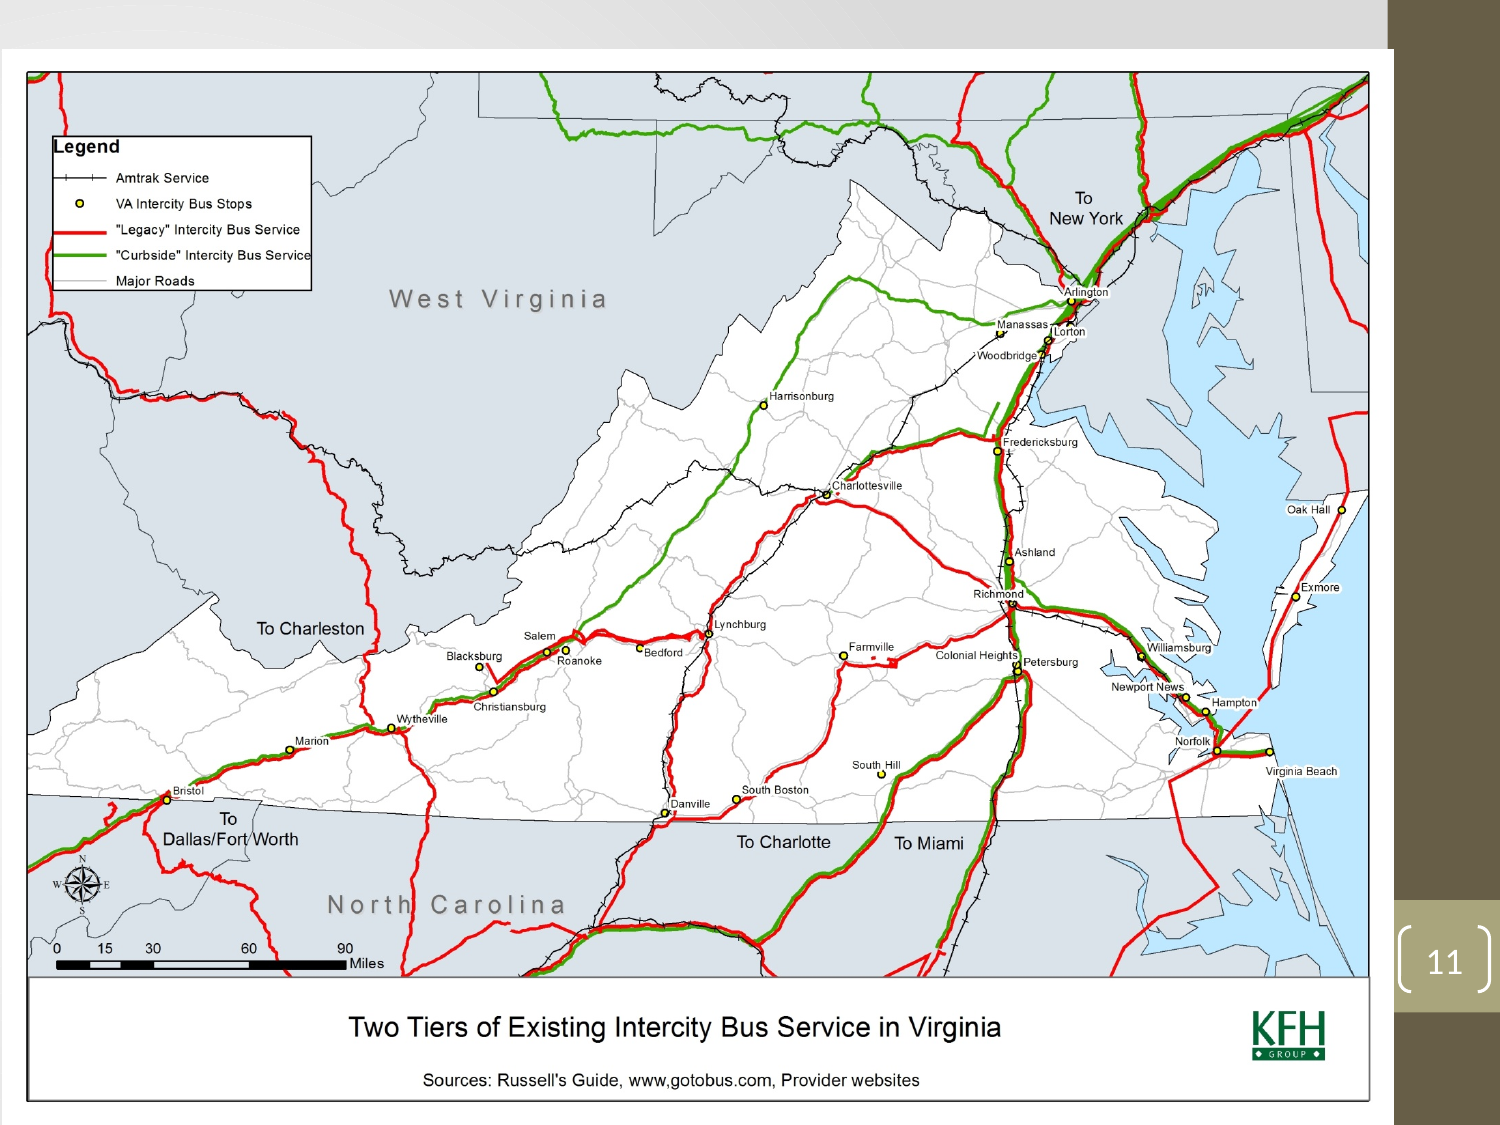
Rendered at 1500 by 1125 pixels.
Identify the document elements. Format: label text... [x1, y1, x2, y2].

slide_number 10 [1404, 925, 1492, 994]
picture [2, 49, 1395, 1125]
